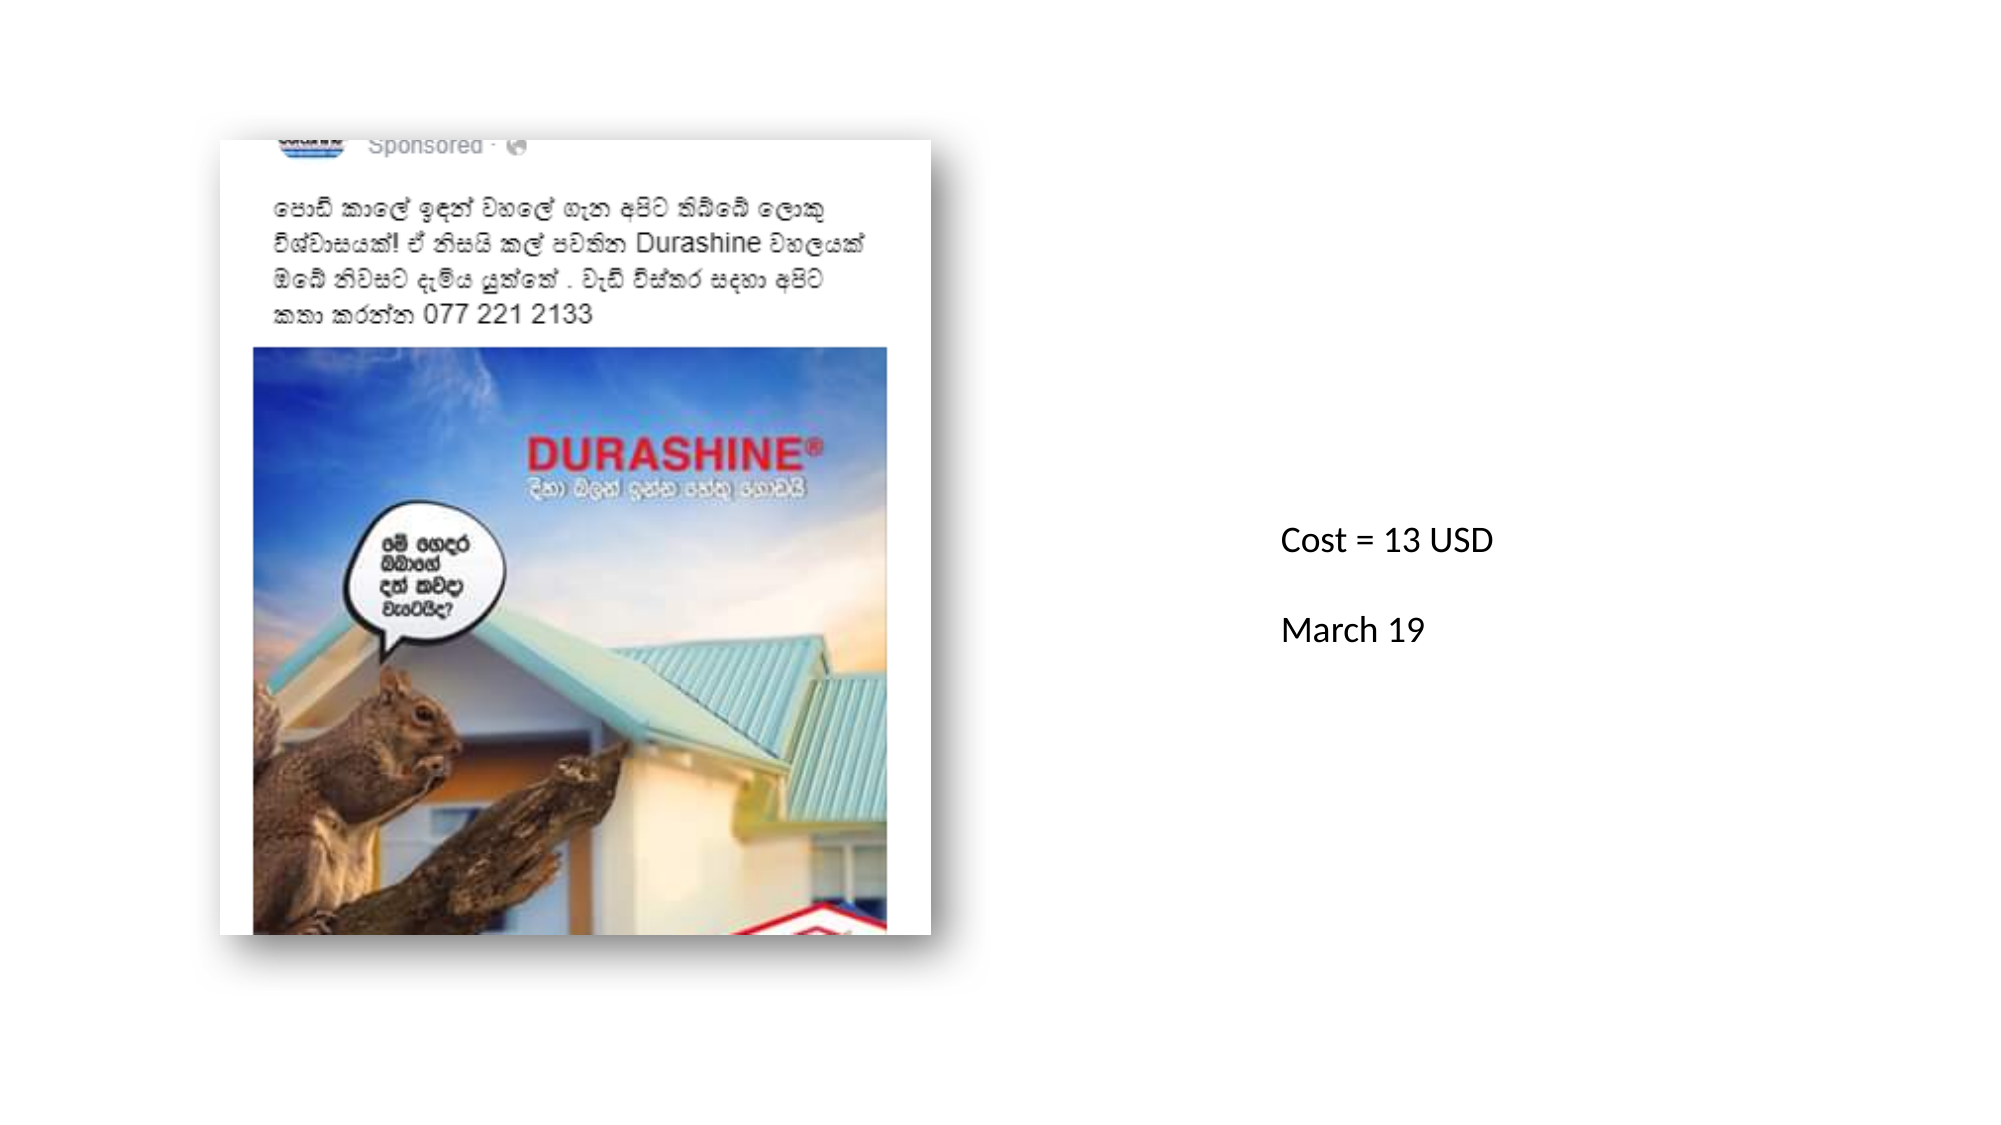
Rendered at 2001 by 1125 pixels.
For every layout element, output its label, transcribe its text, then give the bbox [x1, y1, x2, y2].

picture [220, 140, 931, 935]
text_box Cost = 13 USD March 19 [1266, 507, 1595, 657]
